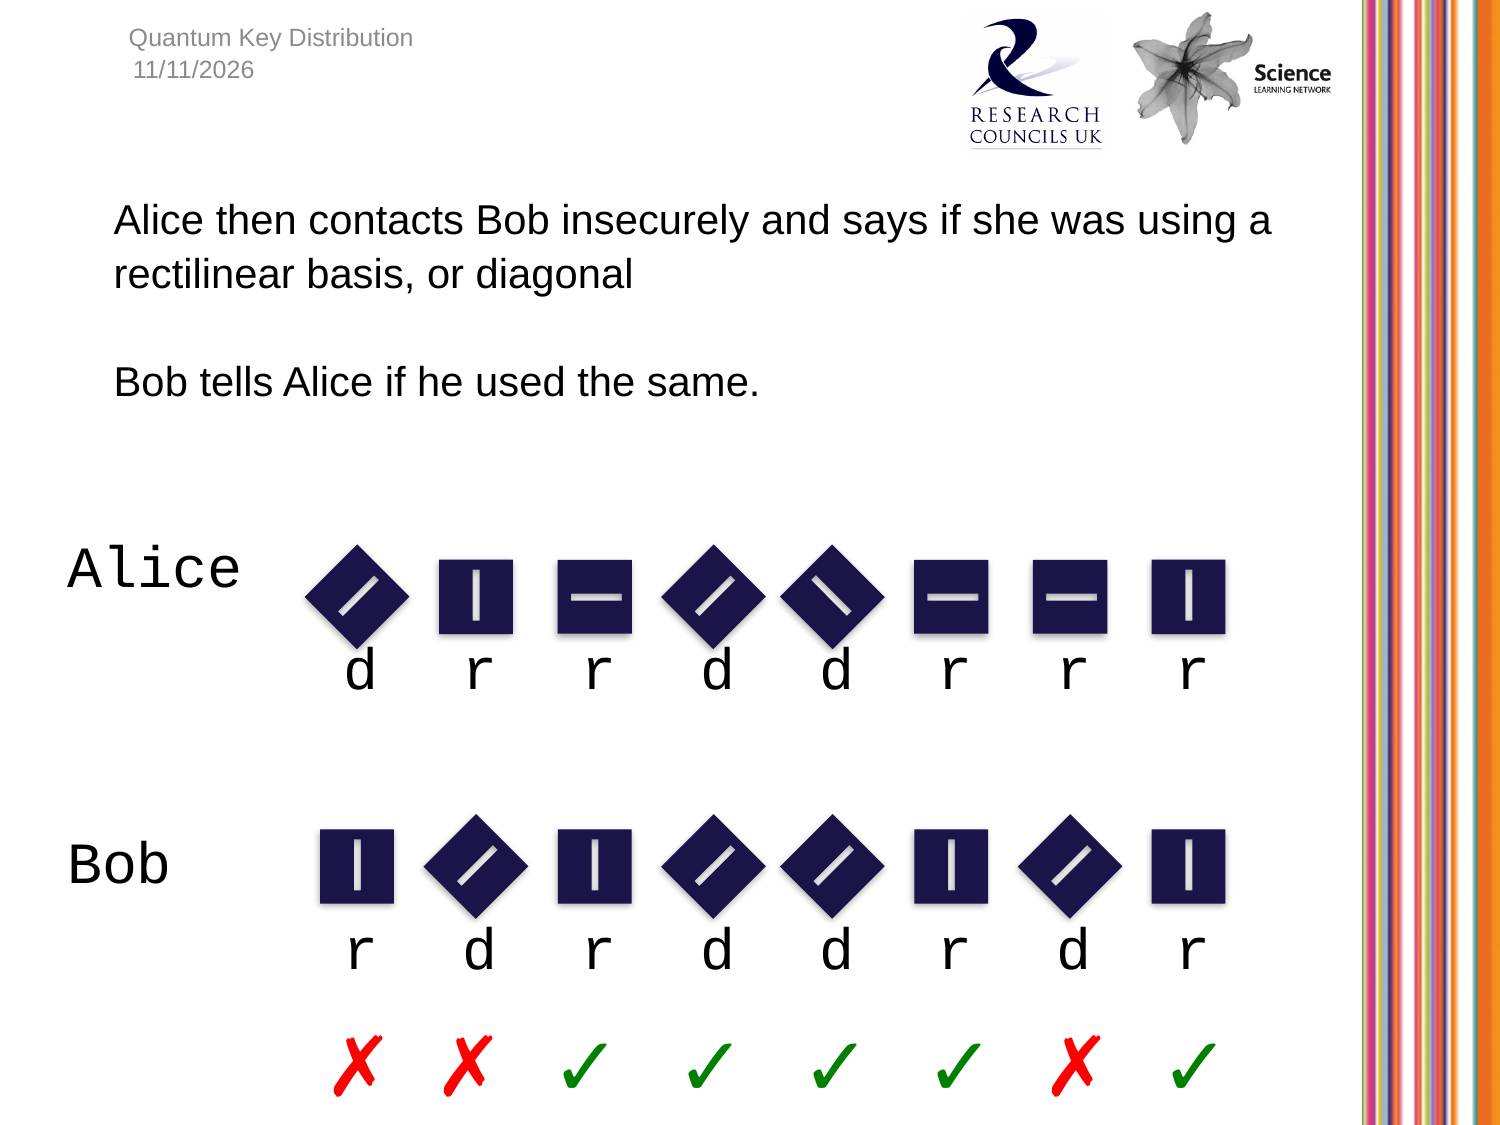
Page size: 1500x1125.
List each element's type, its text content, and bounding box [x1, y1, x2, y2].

text_box Bob [52, 817, 205, 903]
text_box ✗ [309, 1005, 410, 1121]
footer Quantum Key Distribution [113, 6, 621, 67]
text_box ✓ [536, 1005, 636, 1121]
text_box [794, 559, 870, 990]
text_box Alice [52, 521, 275, 607]
text_box ✓ [1145, 1005, 1245, 1121]
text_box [319, 559, 395, 990]
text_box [1032, 559, 1108, 990]
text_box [557, 559, 633, 990]
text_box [913, 559, 989, 990]
text_box ✗ [1028, 1005, 1128, 1121]
picture [965, 13, 1107, 155]
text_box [1151, 559, 1226, 990]
text_box ✗ [419, 1005, 519, 1121]
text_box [676, 559, 751, 990]
text_box ✓ [786, 1005, 886, 1121]
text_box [438, 559, 514, 990]
picture [1362, 0, 1500, 1125]
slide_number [117, 67, 456, 99]
picture [1122, 0, 1341, 155]
list Alice then contacts Bob insecurely and says if she was using a rectilinear basis, or diagonal Bob tells Alice if he used the same. [113, 188, 1288, 493]
text_box ✓ [661, 1005, 761, 1121]
text_box ✓ [910, 1005, 1011, 1121]
